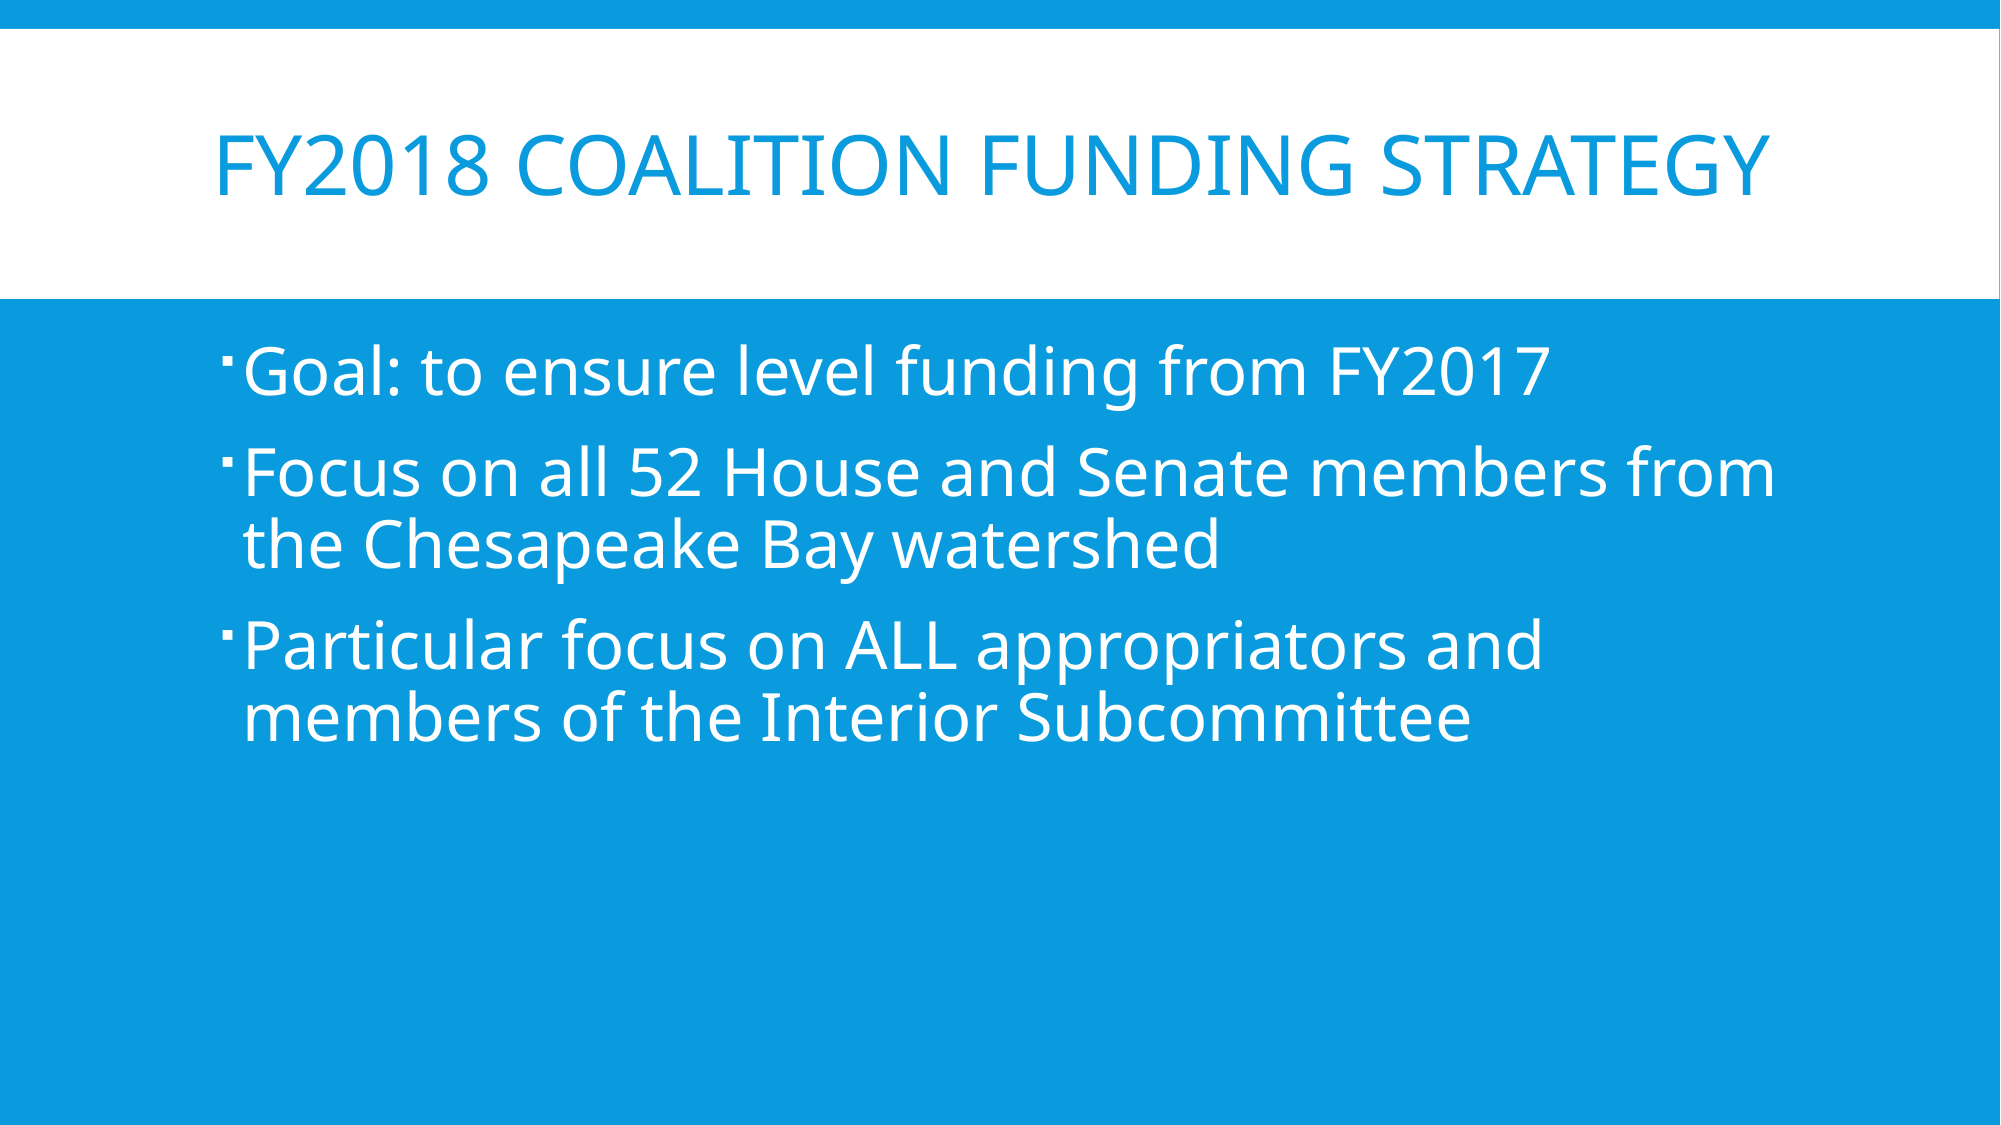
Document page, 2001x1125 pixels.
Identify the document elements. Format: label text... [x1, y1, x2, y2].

title FY2018 Coalition Funding Strategy [197, 46, 1803, 295]
list Goal: to ensure level funding from FY2017 Focus on all 52 House and Senate members from the Chesapeake Bay watershed Particular focus on ALL appropriators and members of the Interior Subcommittee [197, 329, 1803, 1020]
